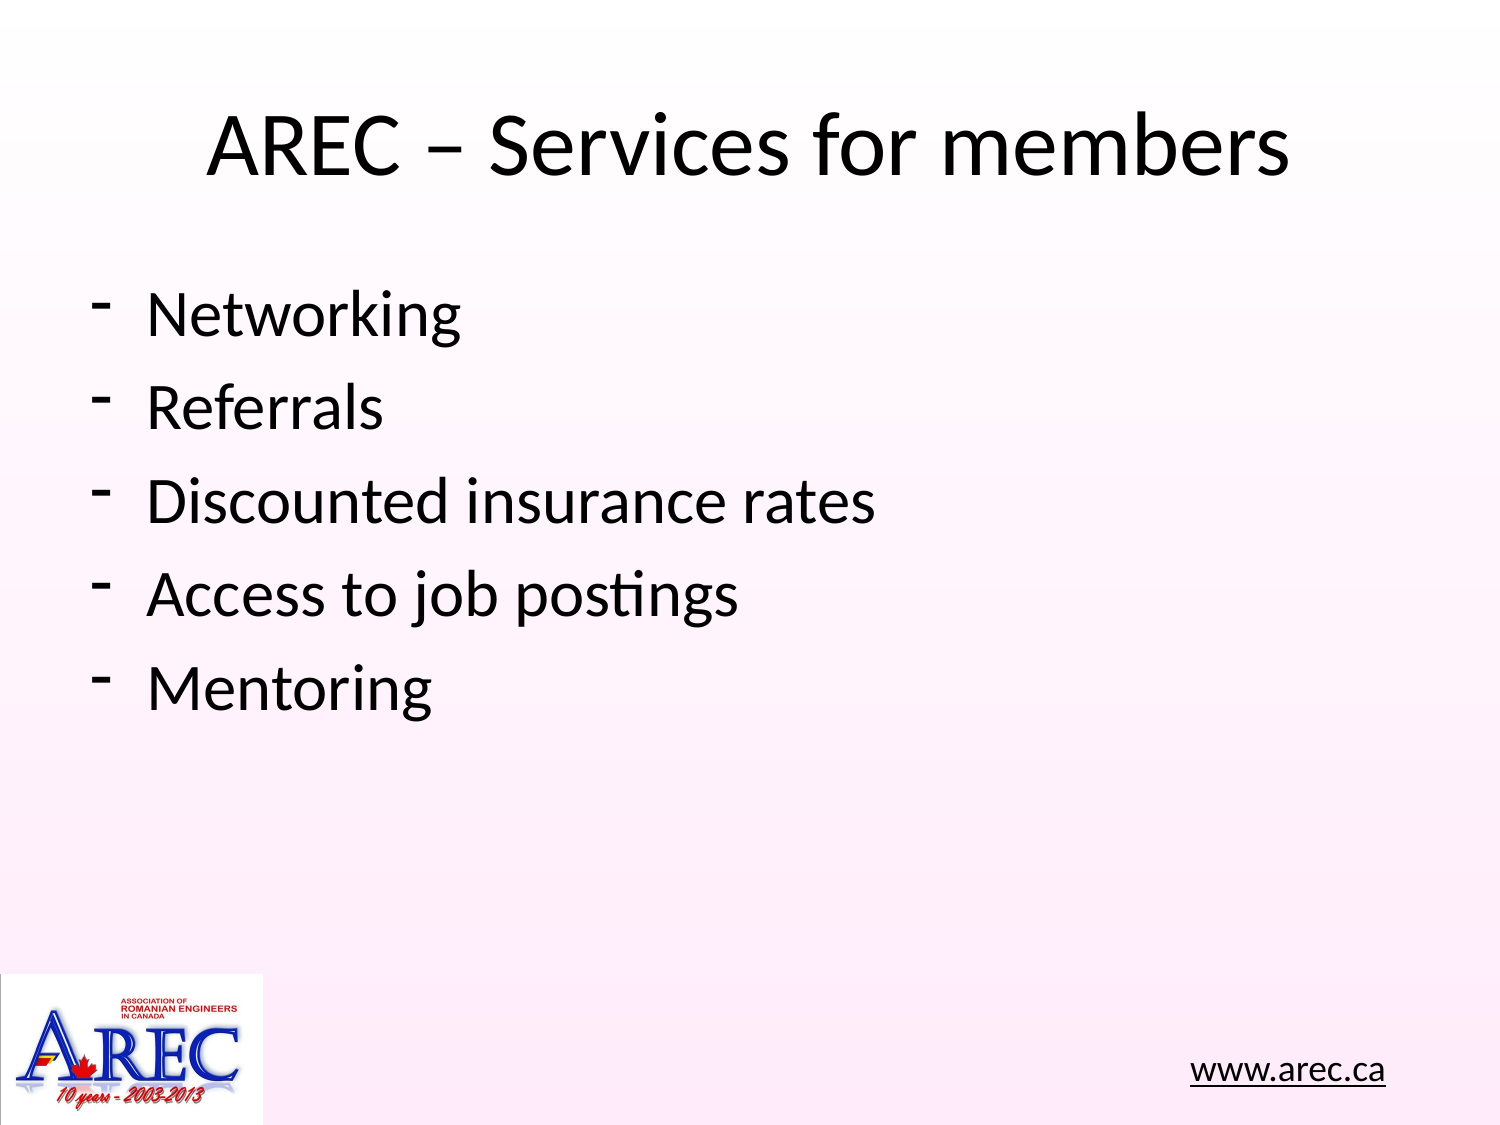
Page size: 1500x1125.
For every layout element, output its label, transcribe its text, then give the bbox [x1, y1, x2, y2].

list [0, 974, 263, 1125]
list Networking Referrals Discounted insurance rates Access to job postings Mentoring [75, 262, 1425, 976]
title AREC – Services for members [75, 45, 1425, 233]
text_box www.arec.ca [1175, 1036, 1424, 1097]
